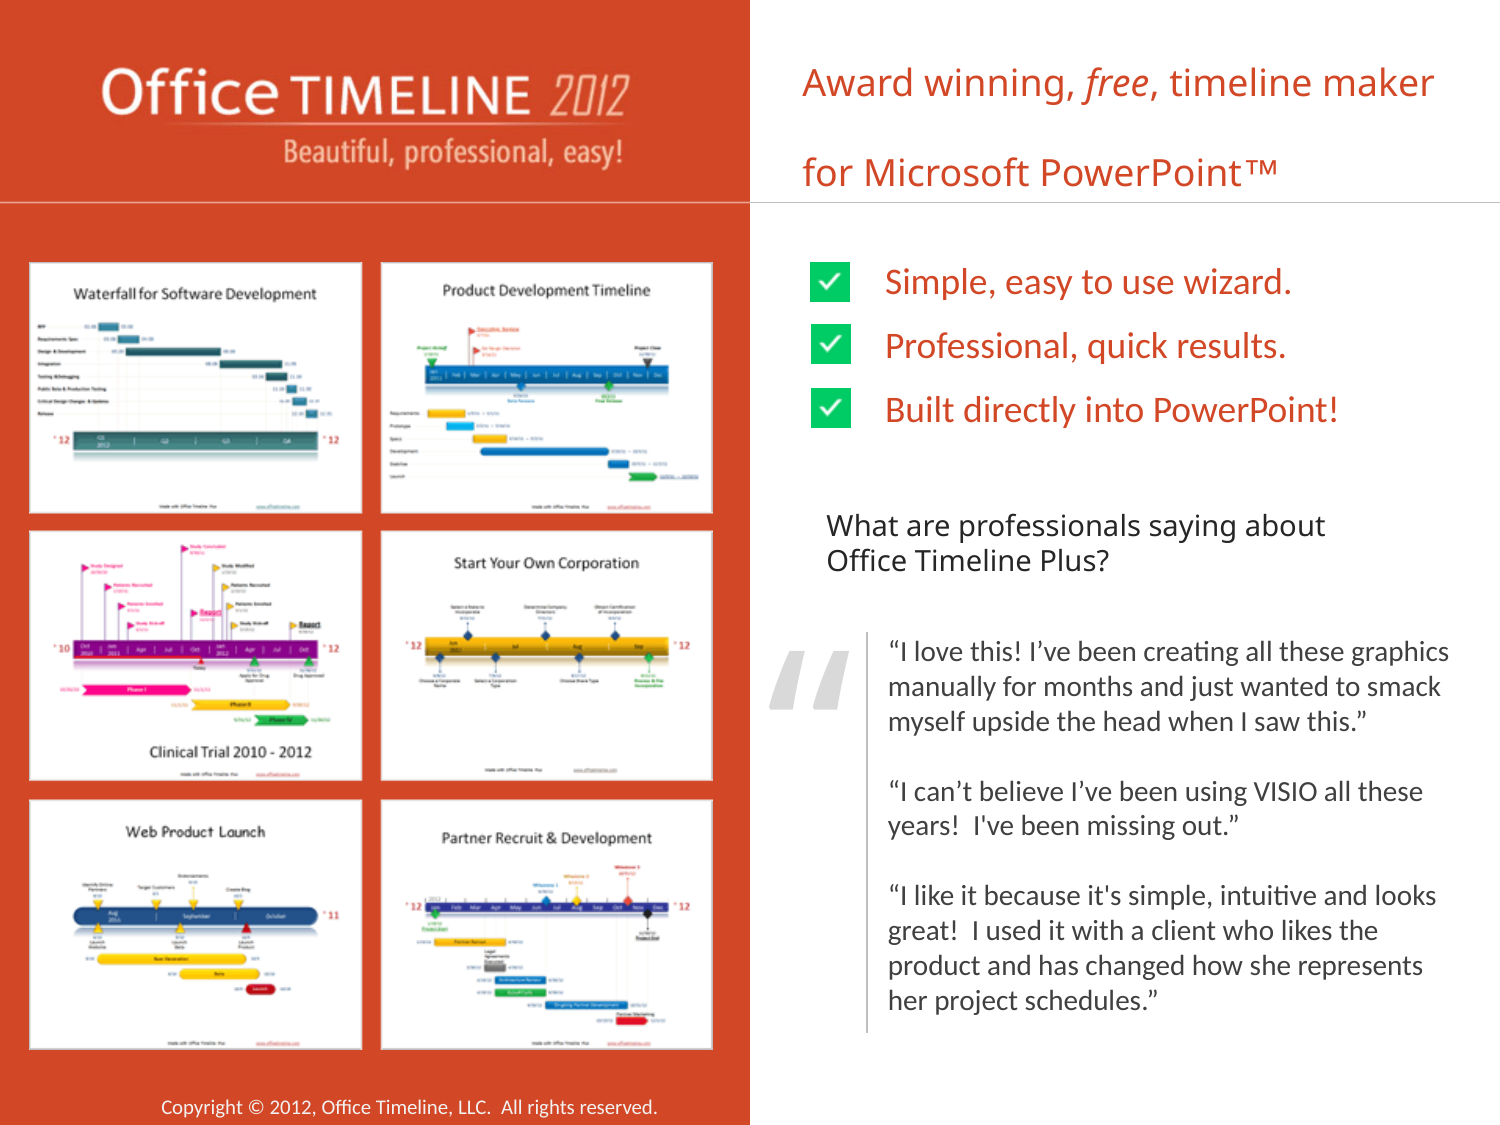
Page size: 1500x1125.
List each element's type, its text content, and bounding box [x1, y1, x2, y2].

text_box Award winning, free, timeline maker for Microsoft PowerPoint™ [787, 52, 1452, 201]
picture [37, 37, 700, 188]
text_box [0, 209, 752, 1125]
picture [811, 388, 851, 429]
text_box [745, 575, 1479, 1034]
text_box What are professionals saying about Office Timeline Plus? [811, 500, 1452, 573]
text_box [0, 0, 752, 201]
picture [29, 262, 713, 1051]
picture [811, 324, 851, 364]
text_box Copyright © 2012, Office Timeline, LLC. All rights reserved. [146, 1086, 674, 1125]
text_box Simple, easy to use wizard. Professional, quick results. Built directly into PowerPoint! [870, 249, 1452, 437]
picture [810, 262, 851, 302]
